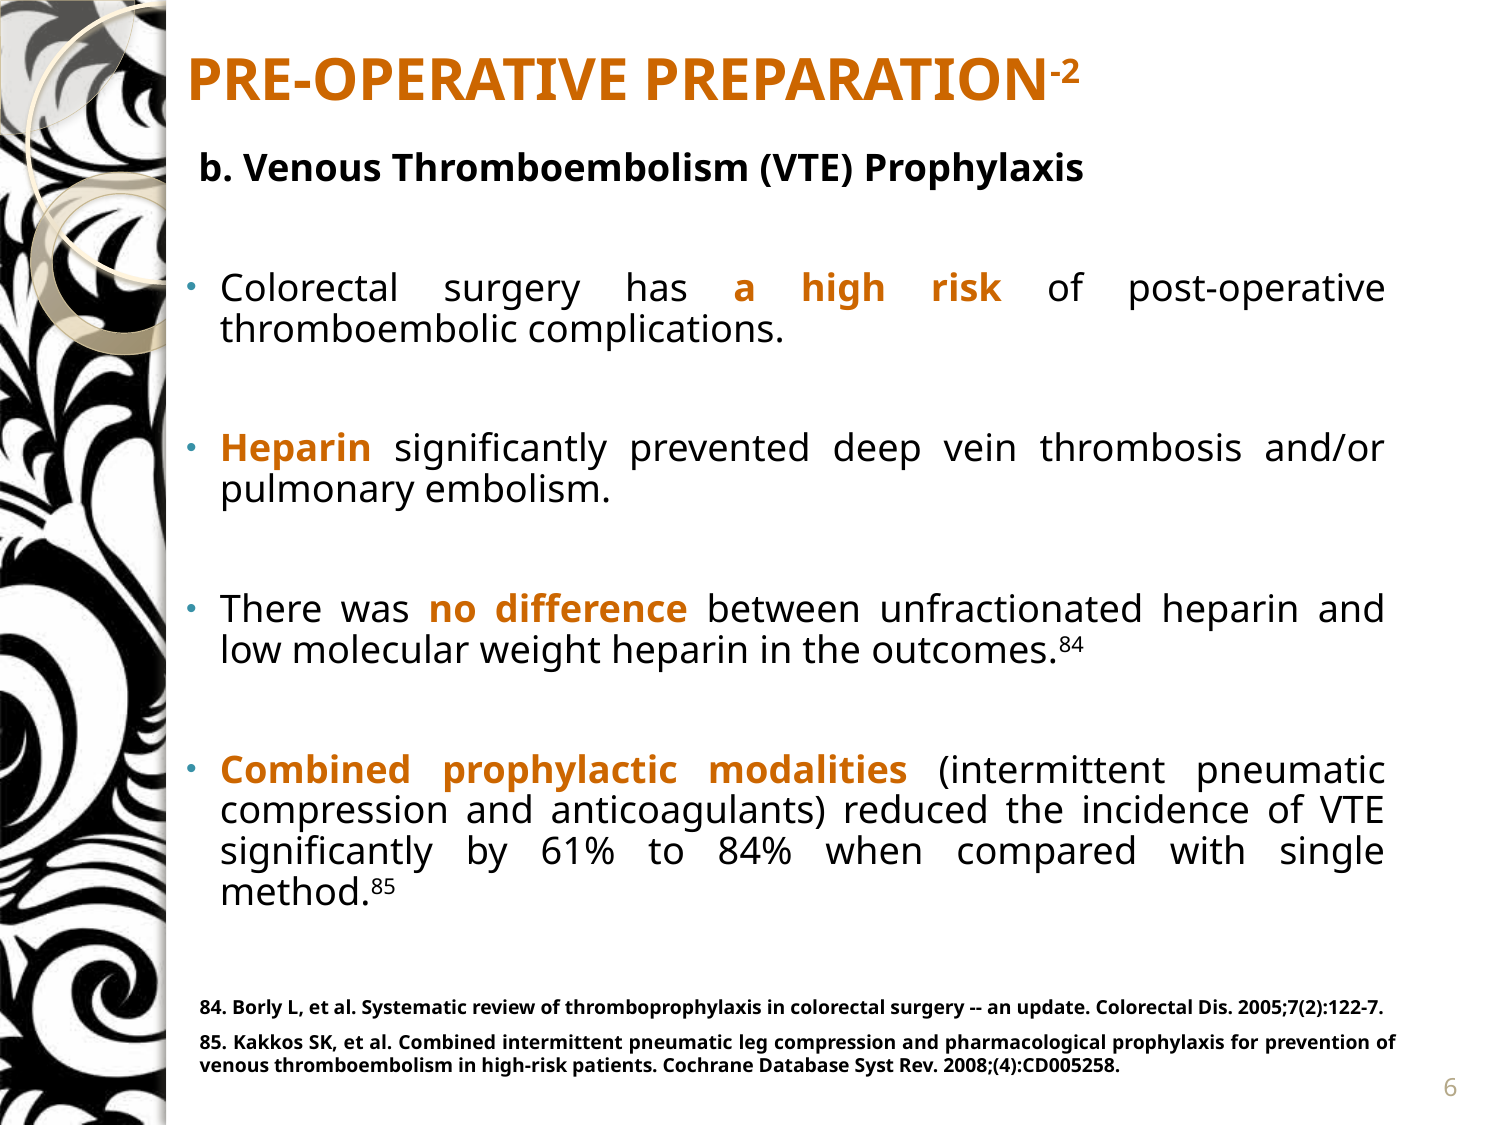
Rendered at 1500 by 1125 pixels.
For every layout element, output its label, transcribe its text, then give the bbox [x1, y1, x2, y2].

list 84. Borly L, et al. Systematic review of thromboprophylaxis in colorectal surgery -- an update. Colorectal Dis. 2005;7(2):122-7. 85. Kakkos SK, et al. Combined intermittent pneumatic leg compression and pharmacological prophylaxis for prevention of venous thromboembolism in high-risk patients. Cochrane Database Syst Rev. 2008;(4):CD005258. [171, 987, 1412, 1092]
picture [0, 134, 166, 1125]
title PRE-OPERATIVE PREPARATION-2 [171, 0, 1402, 141]
picture [53, 241, 160, 332]
picture [136, 0, 164, 4]
picture [32, 13, 160, 207]
list b. Venous Thromboembolism (VTE) Prophylaxis Colorectal surgery has a high risk of post-operative thromboembolic complications. Heparin significantly prevented deep vein thrombosis and/or pulmonary embolism. There was no difference between unfractionated heparin and low molecular weight heparin in the outcomes.84 Combined prophylactic modalities (intermittent pneumatic compression and anticoagulants) reduced the incidence of VTE significantly by 61% to 84% when compared with single method.85 [171, 141, 1402, 929]
picture [62, 195, 160, 280]
slide_number 6 [1413, 1034, 1488, 1113]
